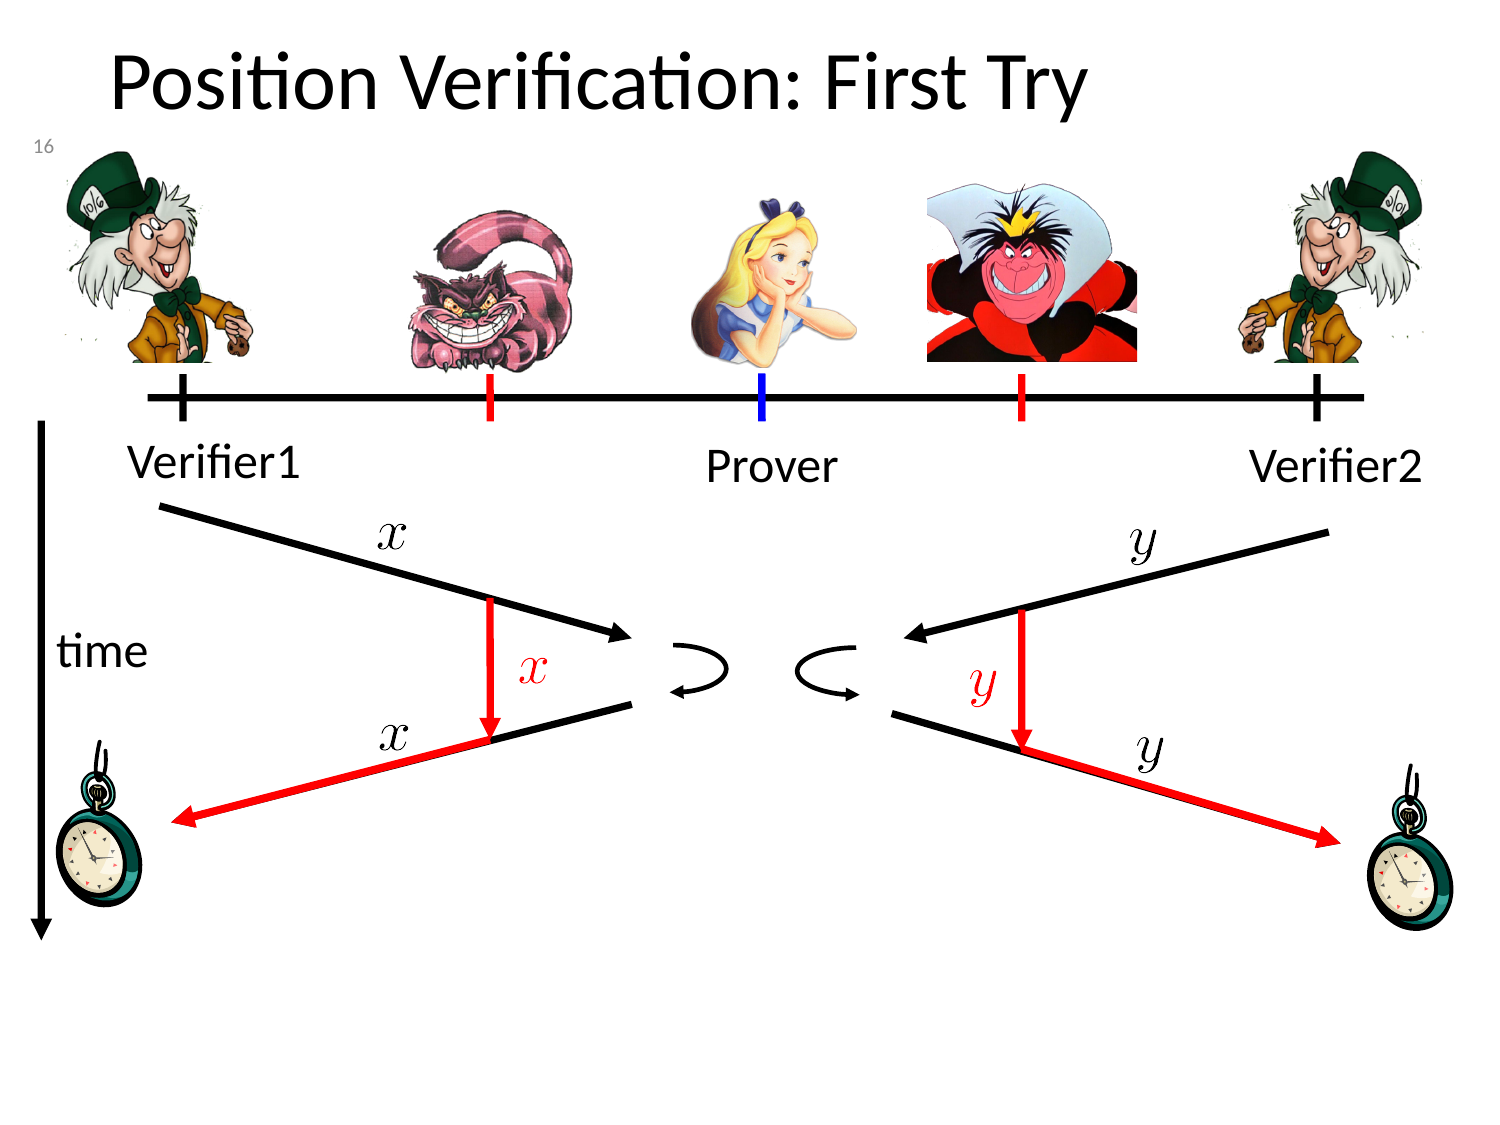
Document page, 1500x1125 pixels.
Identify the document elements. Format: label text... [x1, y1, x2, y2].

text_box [489, 597, 554, 740]
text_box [177, 505, 633, 639]
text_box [903, 526, 1330, 639]
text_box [967, 609, 1022, 752]
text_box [177, 704, 633, 823]
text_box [1233, 149, 1459, 502]
picture [52, 739, 148, 910]
text_box [796, 646, 860, 701]
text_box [926, 183, 1138, 422]
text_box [40, 420, 172, 941]
text_box [669, 644, 728, 699]
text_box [891, 713, 1341, 844]
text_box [64, 149, 337, 497]
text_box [407, 208, 573, 422]
title Position Verification: First Try [94, 19, 1471, 160]
picture [1363, 763, 1459, 933]
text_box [690, 198, 916, 502]
